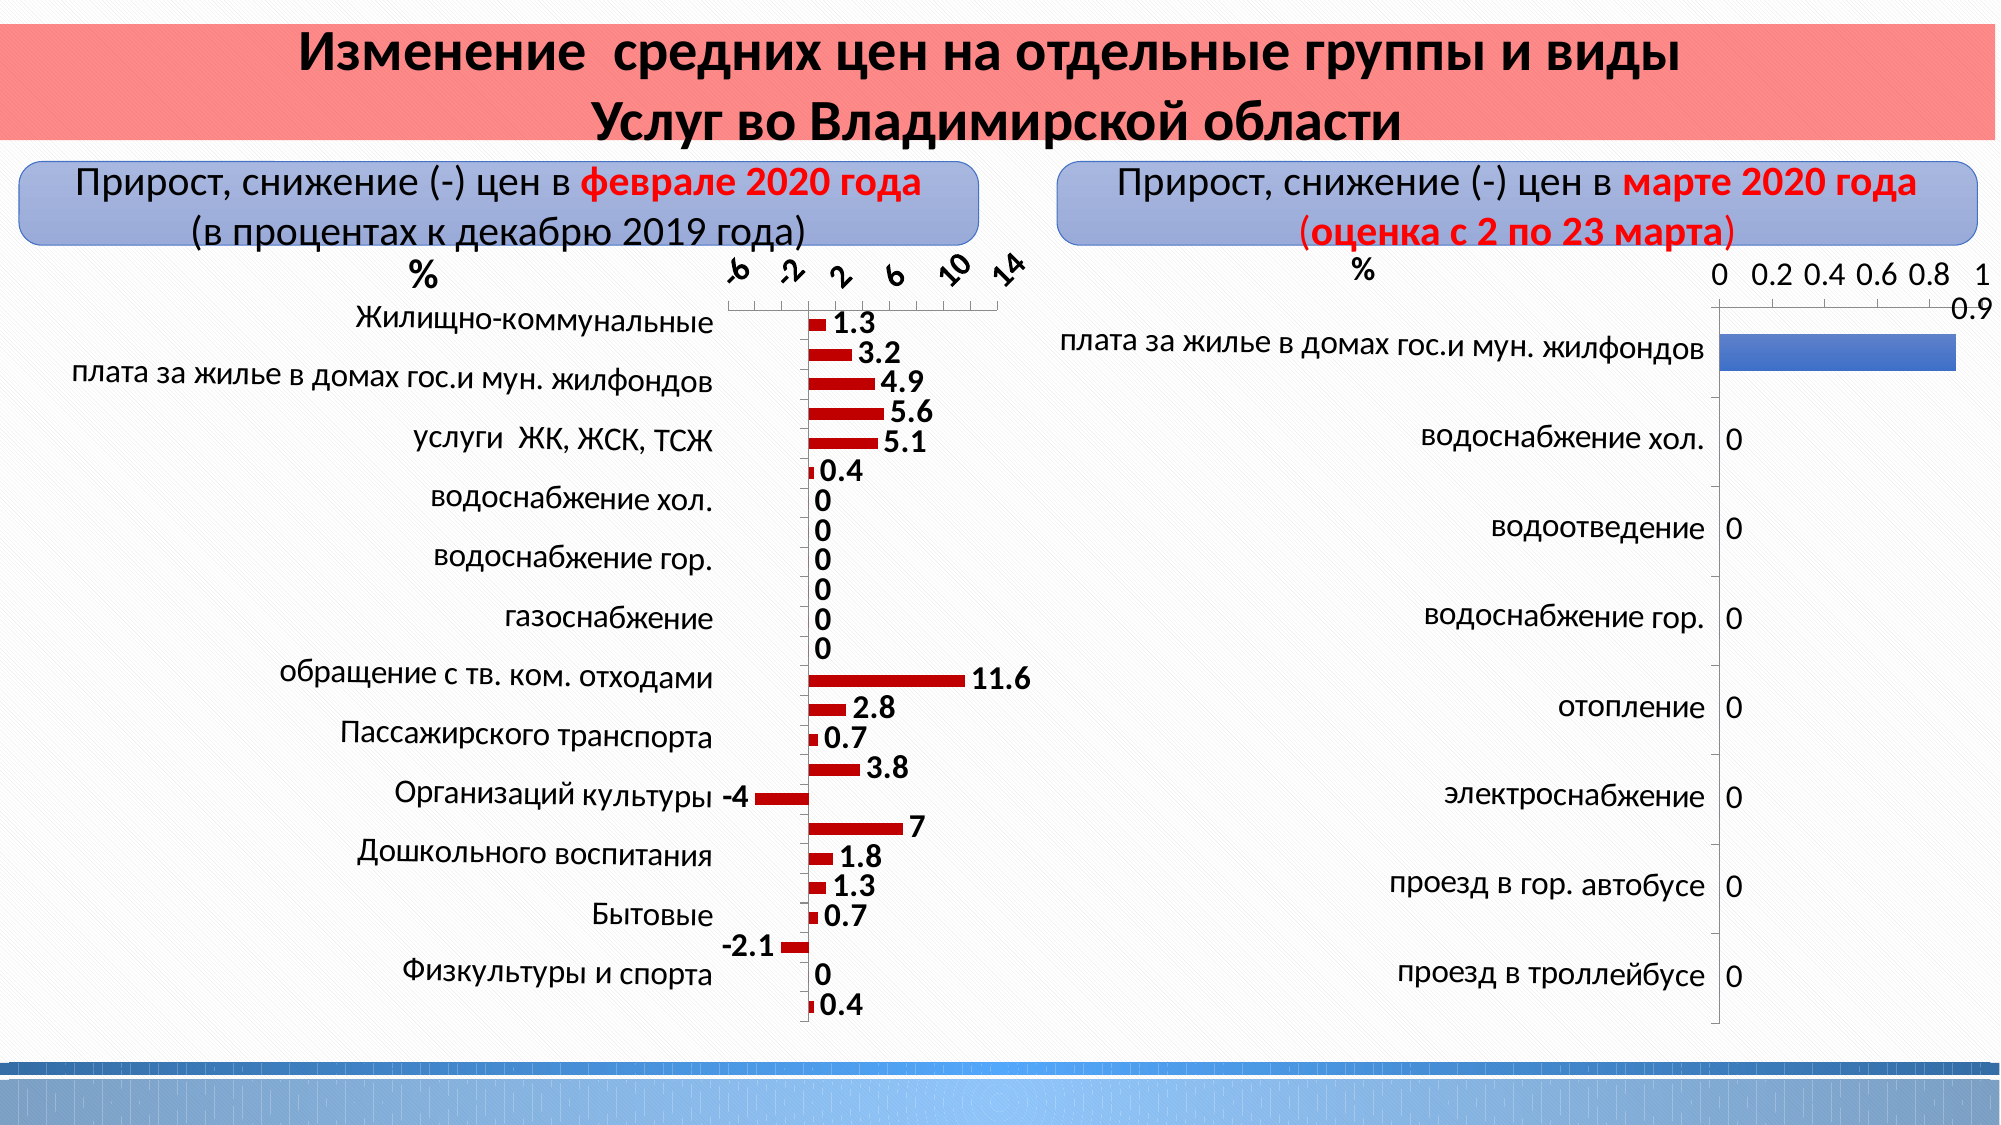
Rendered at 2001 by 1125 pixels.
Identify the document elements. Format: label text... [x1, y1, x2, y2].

text_box Прирост, снижение (-) цен в феврале 2020 года (в процентах к декабрю 2019 года) [18, 160, 980, 245]
chart [19, 245, 2000, 1058]
text_box Прирост, снижение (-) цен в марте 2020 года (оценка с 2 по 23 марта) [1056, 160, 1978, 245]
text_box Изменение средних цен на отдельные группы и виды Услуг во Владимирской области [0, 24, 1996, 141]
